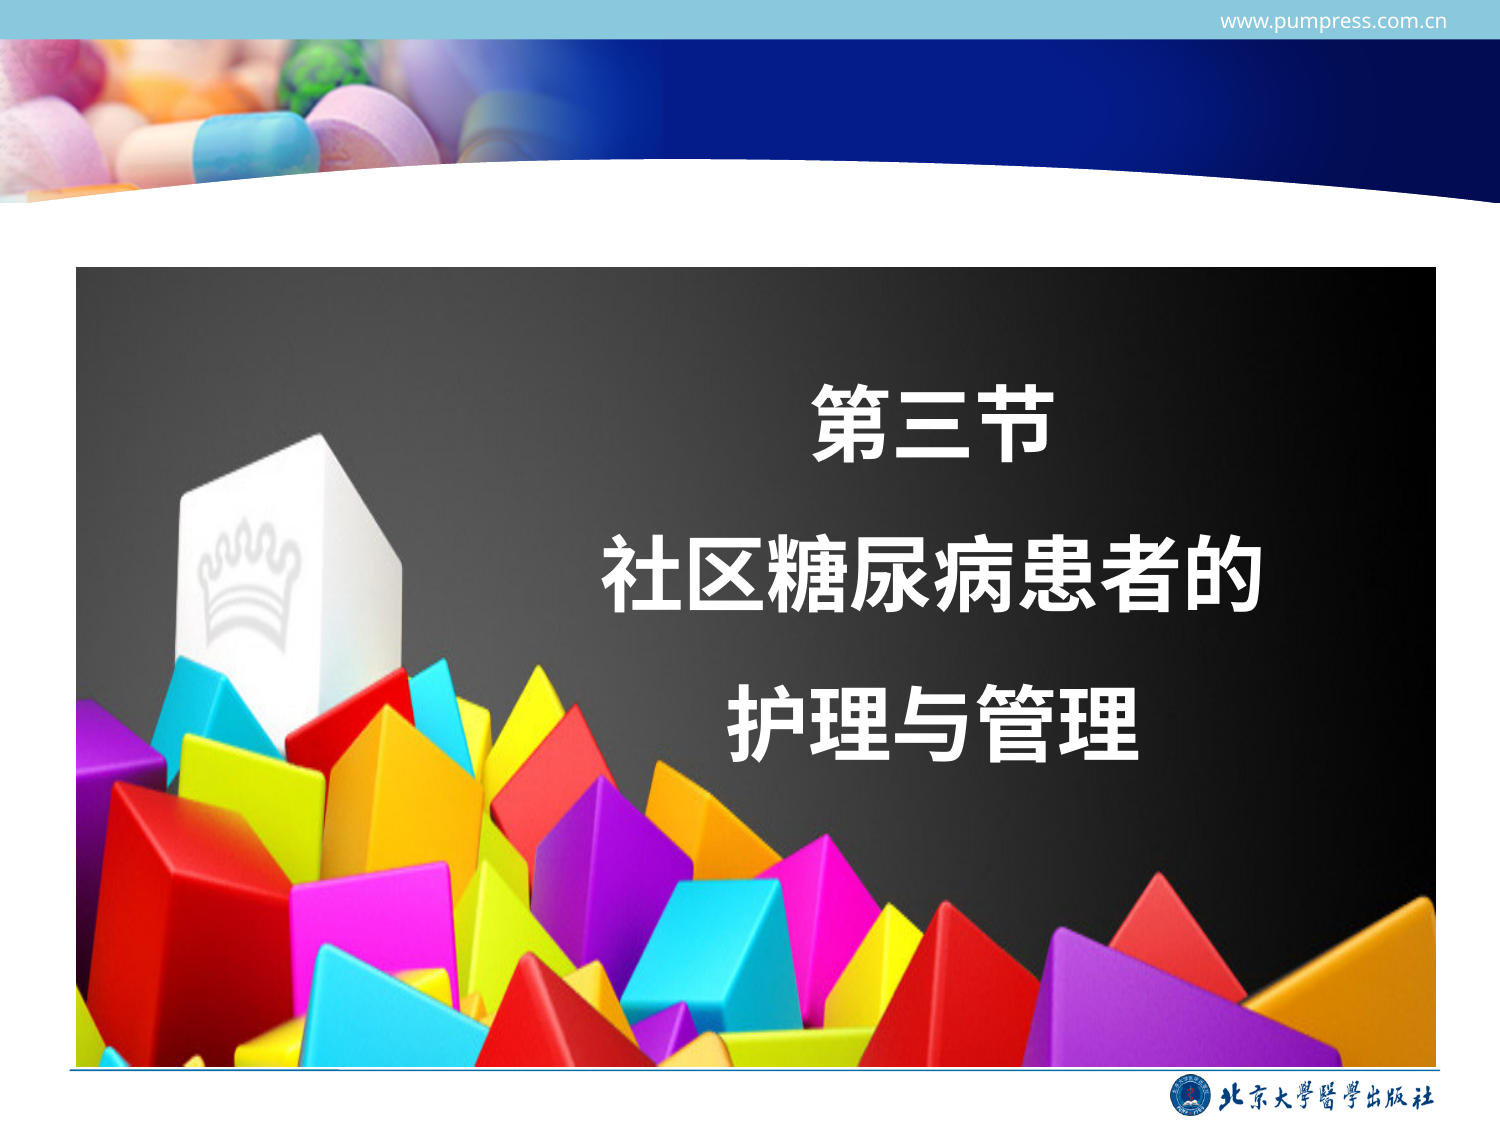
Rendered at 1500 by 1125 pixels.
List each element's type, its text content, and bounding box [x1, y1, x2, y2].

picture [1170, 1074, 1436, 1118]
picture [0, 40, 1500, 203]
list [76, 266, 1436, 1067]
slide_number www.pumpress.com.cn [1024, 0, 1463, 38]
